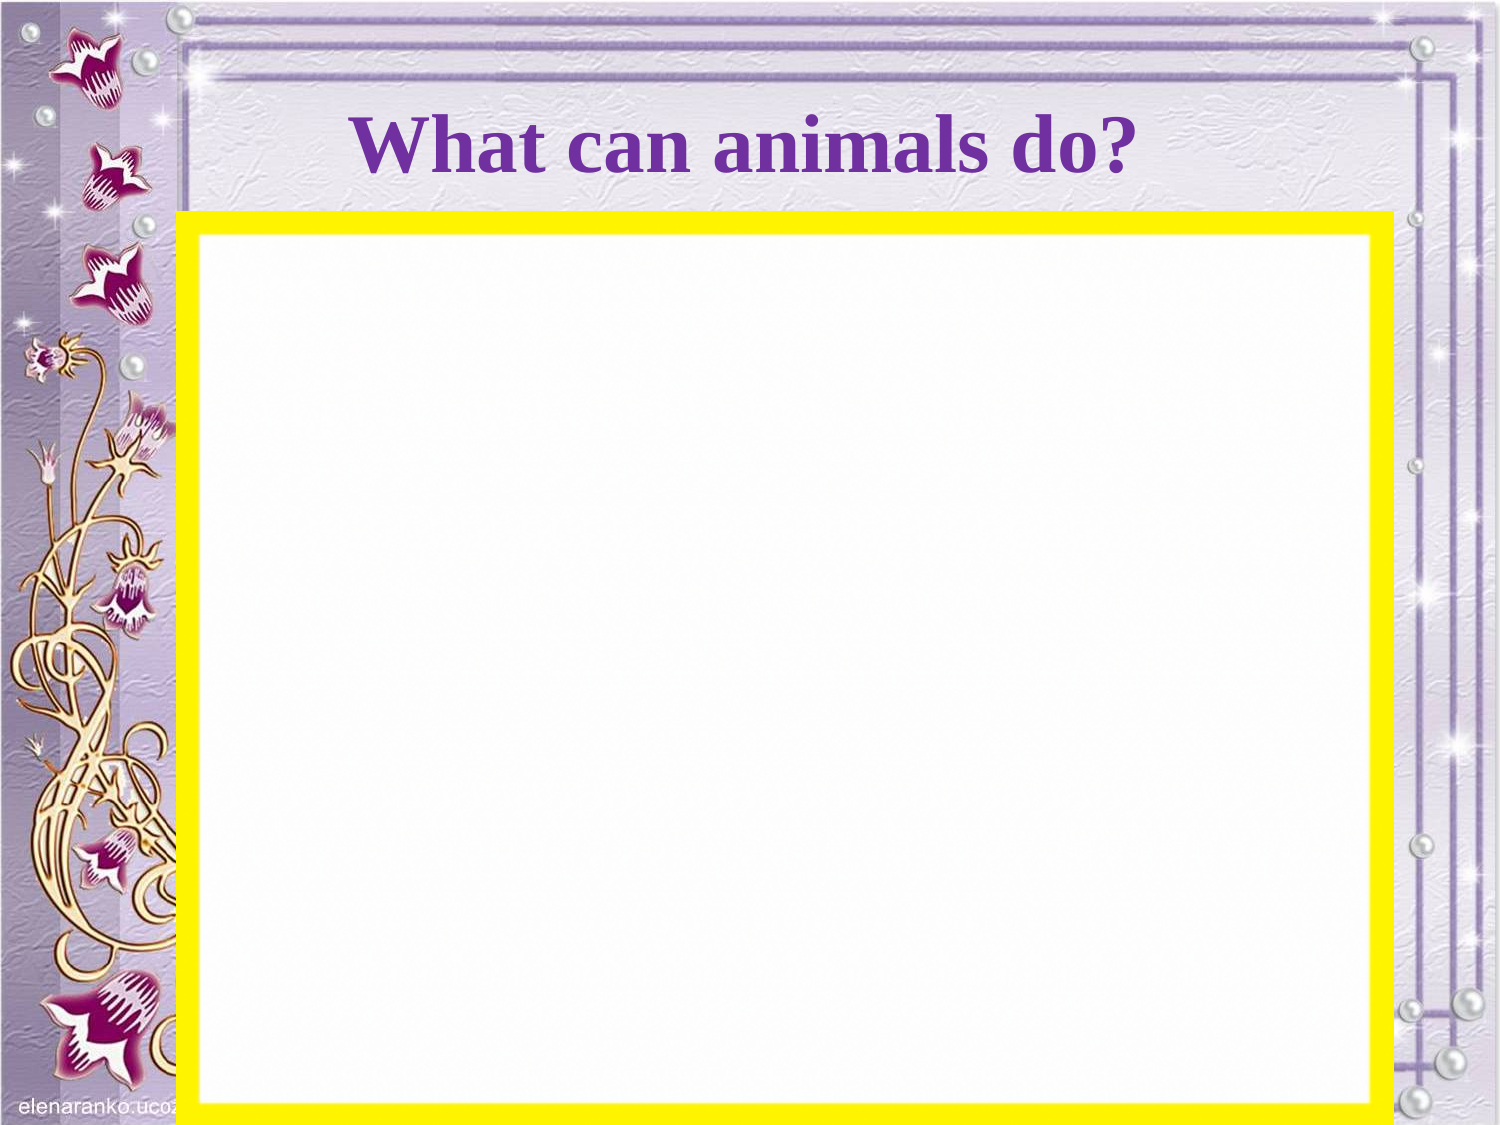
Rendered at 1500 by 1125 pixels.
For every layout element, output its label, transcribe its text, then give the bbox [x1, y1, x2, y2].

picture [0, 0, 1500, 1125]
text_box What can animals do? [332, 82, 1157, 197]
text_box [175, 210, 1395, 1125]
